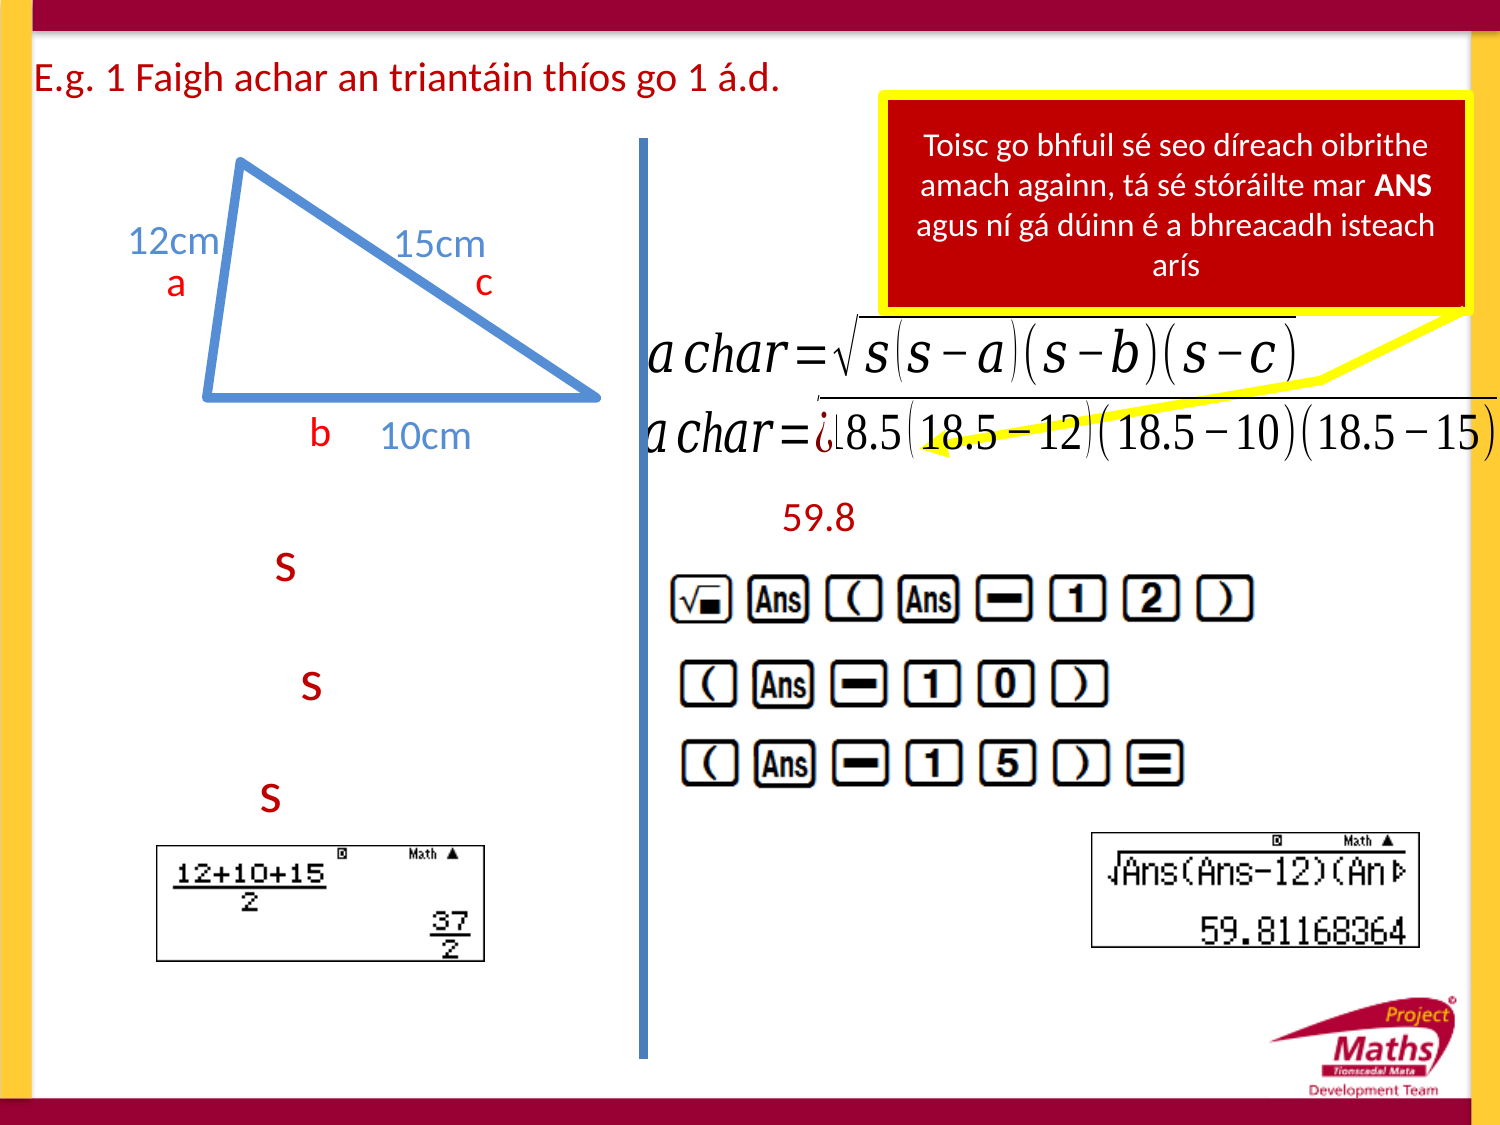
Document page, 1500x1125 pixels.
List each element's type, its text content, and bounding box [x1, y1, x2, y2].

text_box b [294, 397, 347, 462]
text_box [204, 159, 599, 401]
picture [663, 562, 1261, 630]
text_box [648, 393, 1500, 467]
text_box Toisc go bhfuil sé seo díreach oibrithe amach againn, tá sé stóráilte mar ANS agus ní gá dúinn é a bhreacadh isteach arís [881, 93, 1472, 392]
picture [671, 729, 1188, 804]
text_box 15cm [378, 208, 502, 273]
text_box c [460, 246, 509, 311]
text_box a [151, 270, 202, 312]
text_box 10cm [364, 400, 509, 566]
picture [1269, 987, 1466, 1098]
text_box 12cm [112, 205, 236, 270]
picture [1091, 832, 1420, 949]
picture [156, 845, 485, 962]
text_box E.g. 1 Faigh achar an triantáin thíos go 1 á.d. [18, 42, 797, 158]
picture [671, 652, 1119, 722]
